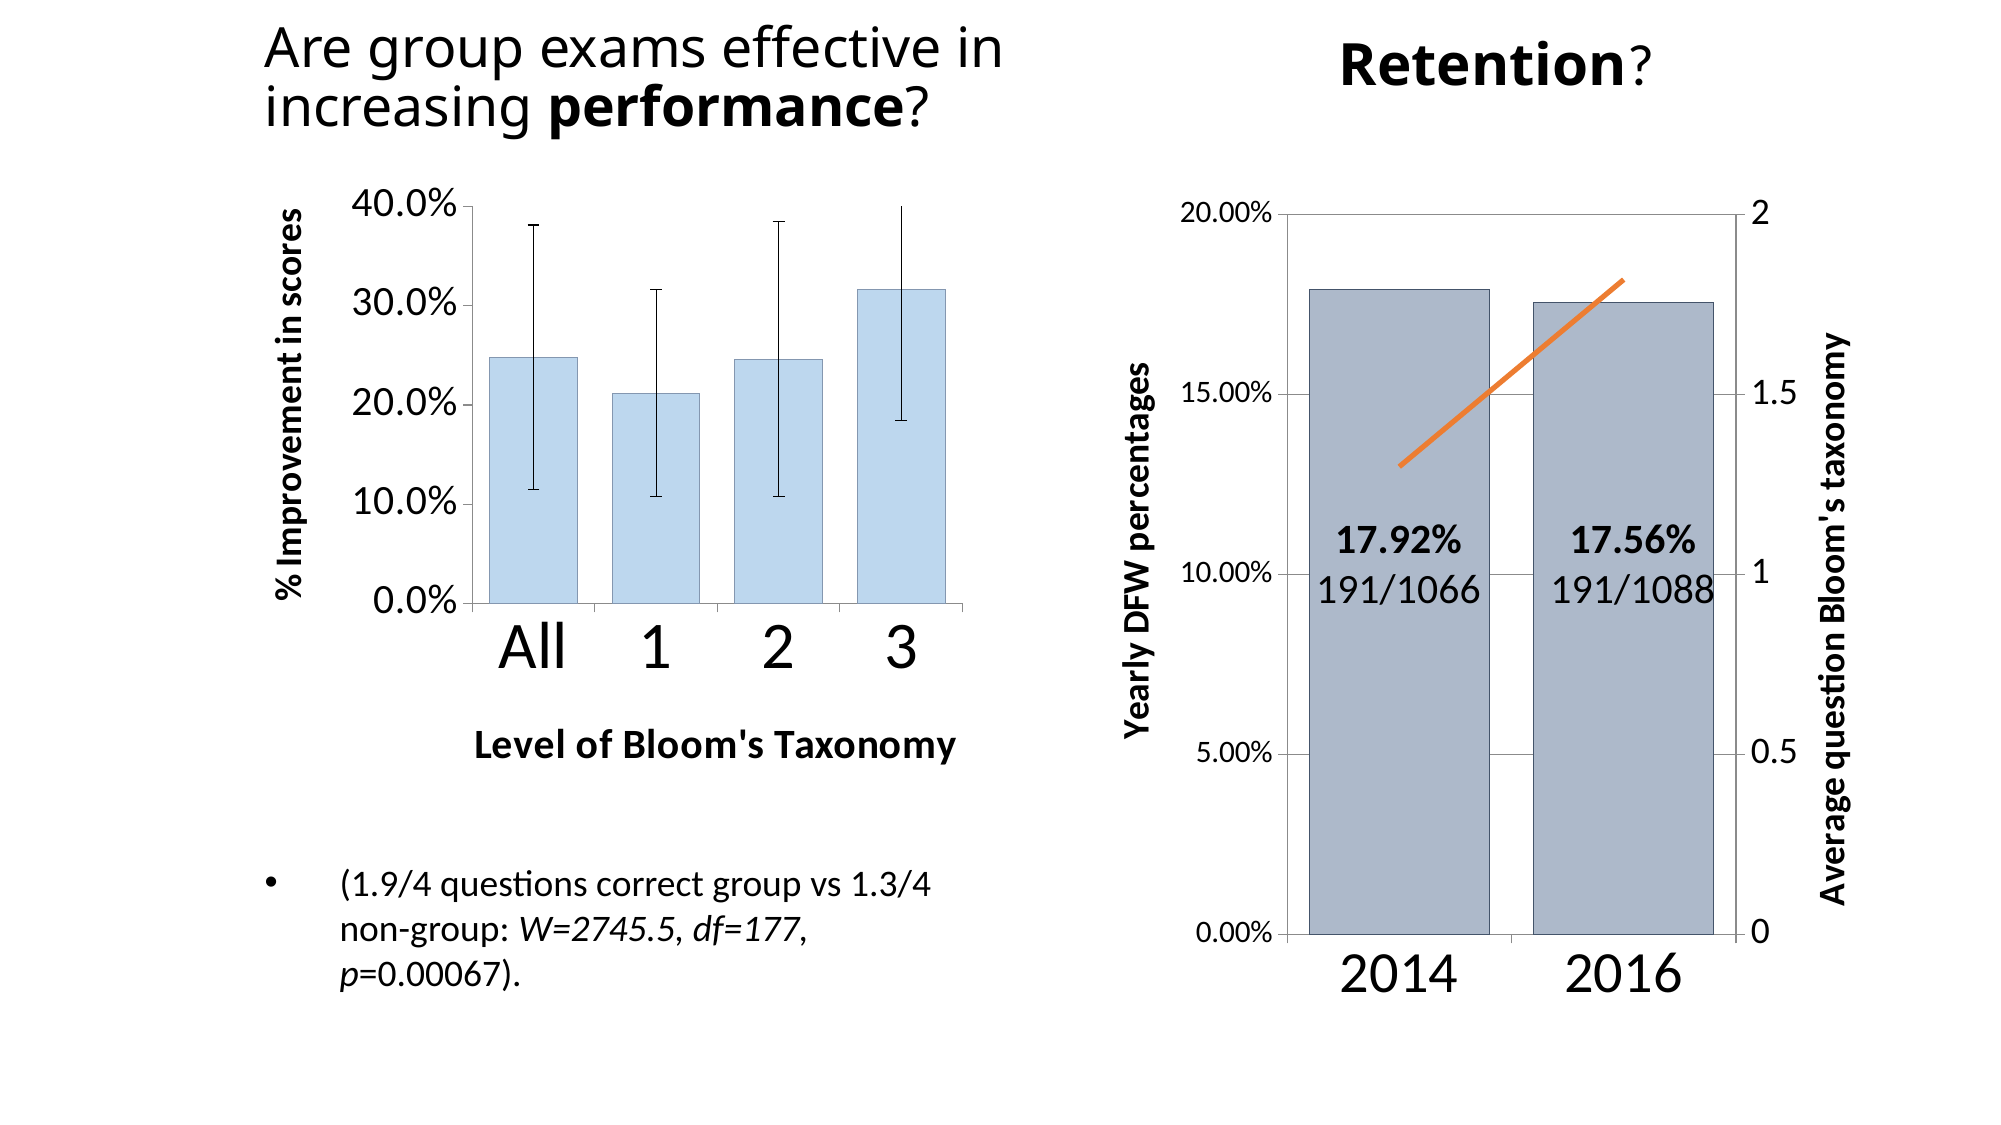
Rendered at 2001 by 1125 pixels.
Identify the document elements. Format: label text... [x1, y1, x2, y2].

text_box Retention? [1324, 19, 1669, 105]
chart [249, 172, 978, 791]
text_box (1.9/4 questions correct group vs 1.3/4 non-group: W=2745.5, df=177, p=0.00067). [249, 851, 1000, 1002]
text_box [1106, 178, 1880, 1034]
title Are group exams effective in increasing performance? [249, 0, 1027, 173]
